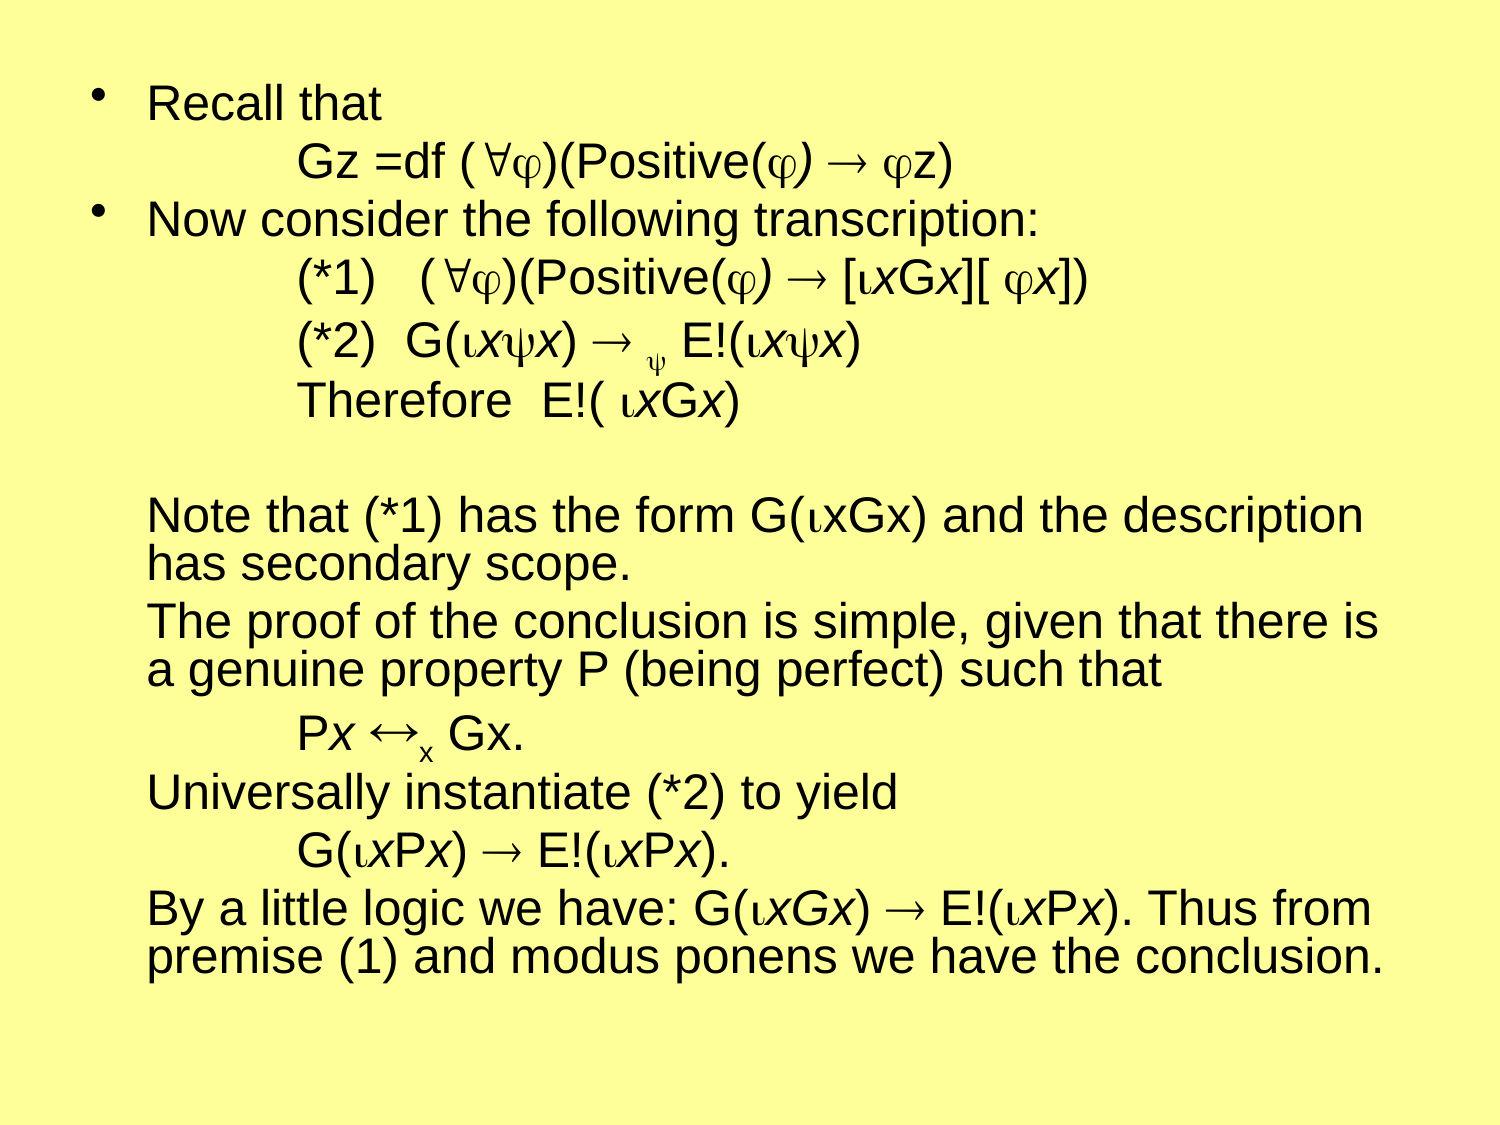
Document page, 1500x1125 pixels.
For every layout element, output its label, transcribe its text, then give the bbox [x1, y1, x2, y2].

list Recall that Gz =df ()(Positive()  z) Now consider the following transcription: (*1) ()(Positive()  [xGx][ x]) (*2) G(xx)   E!(xx) Therefore E!( xGx) Note that (*1) has the form G(xGx) and the description has secondary scope. The proof of the conclusion is simple, given that there is a genuine property P (being perfect) such that Px x Gx. Universally instantiate (*2) to yield G(xPx)  E!(xPx). By a little logic we have: G(xGx)  E!(xPx). Thus from premise (1) and modus ponens we have the conclusion. [75, 75, 1425, 1005]
